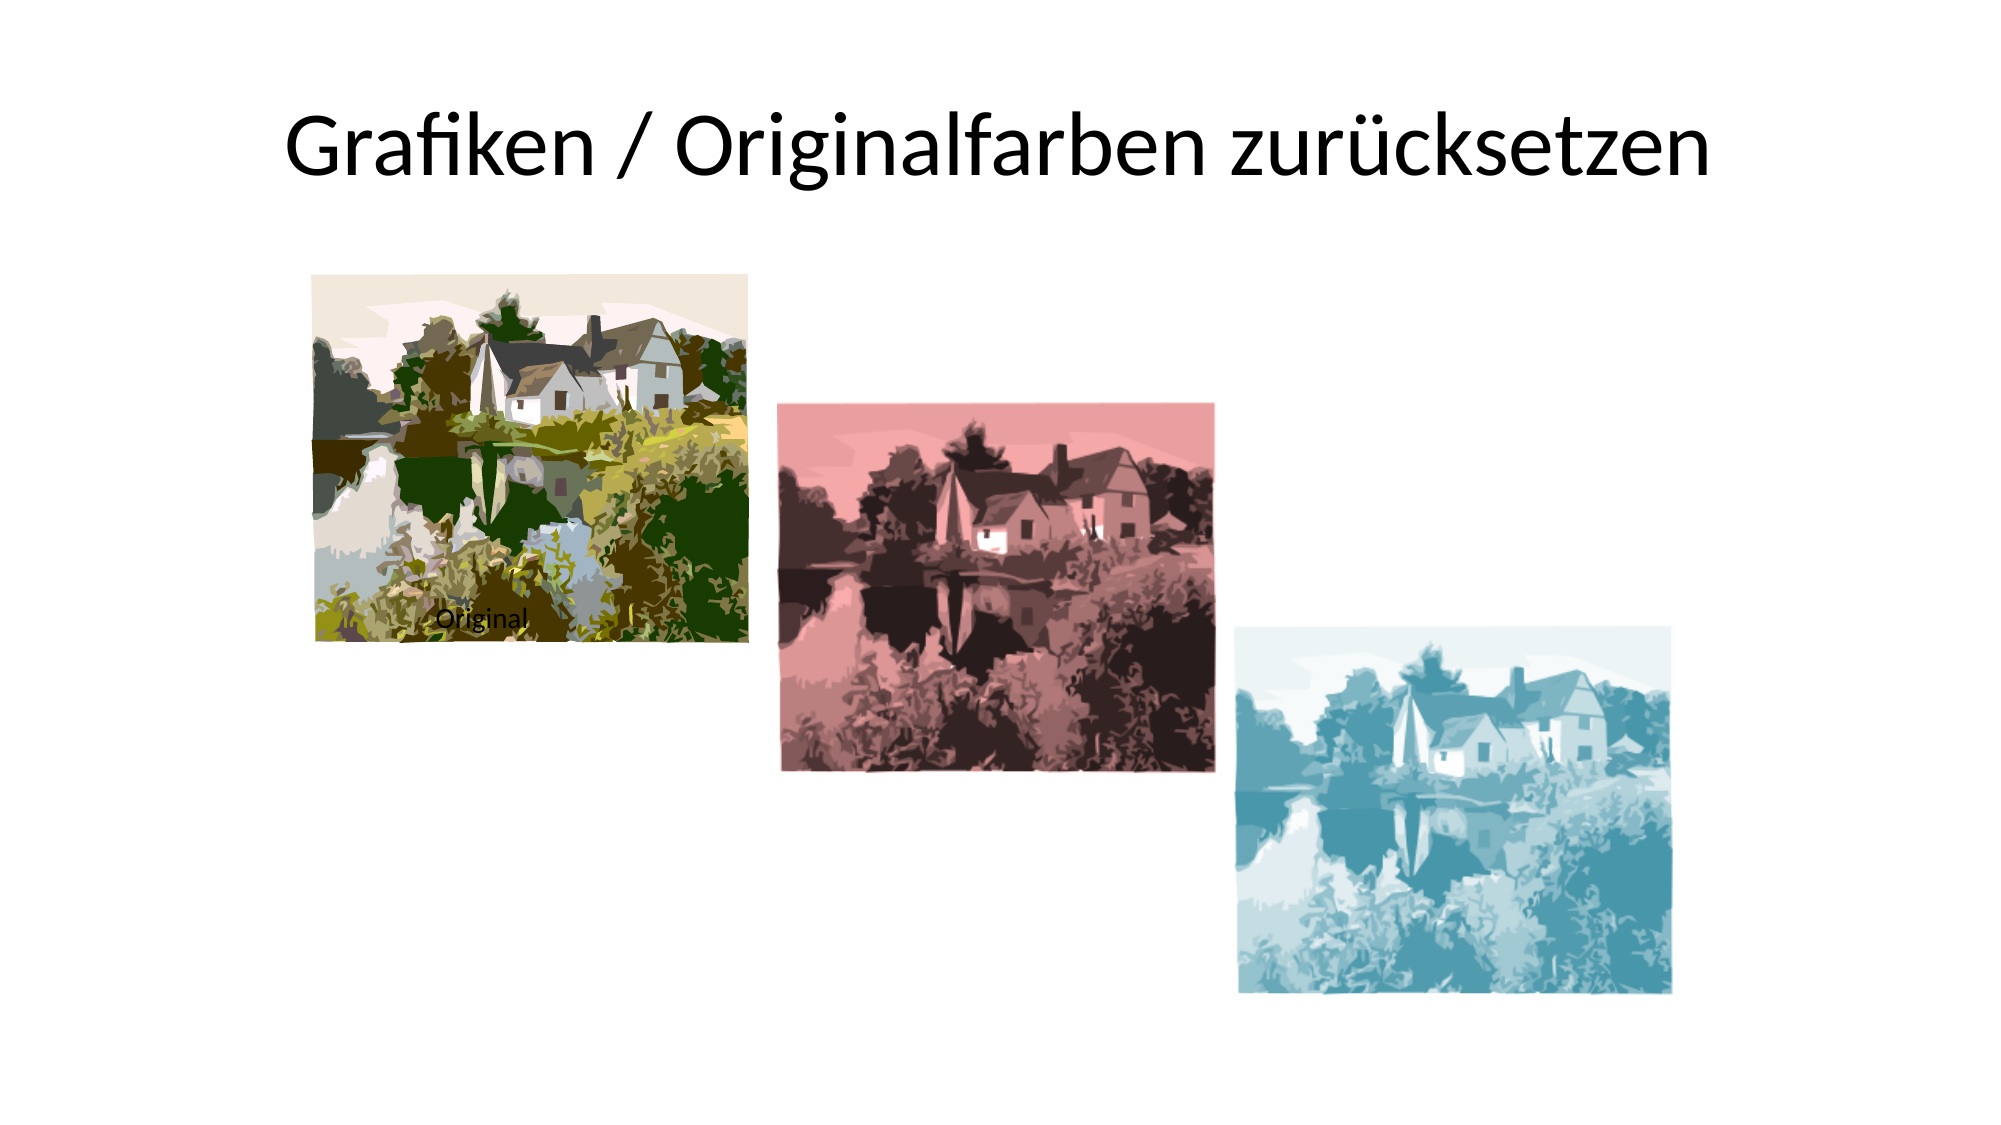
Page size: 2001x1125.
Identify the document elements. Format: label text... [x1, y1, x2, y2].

picture [310, 268, 755, 649]
picture [1234, 620, 1678, 1001]
title Grafiken / Originalfarben zurücksetzen [99, 45, 1900, 233]
picture [777, 398, 1221, 778]
